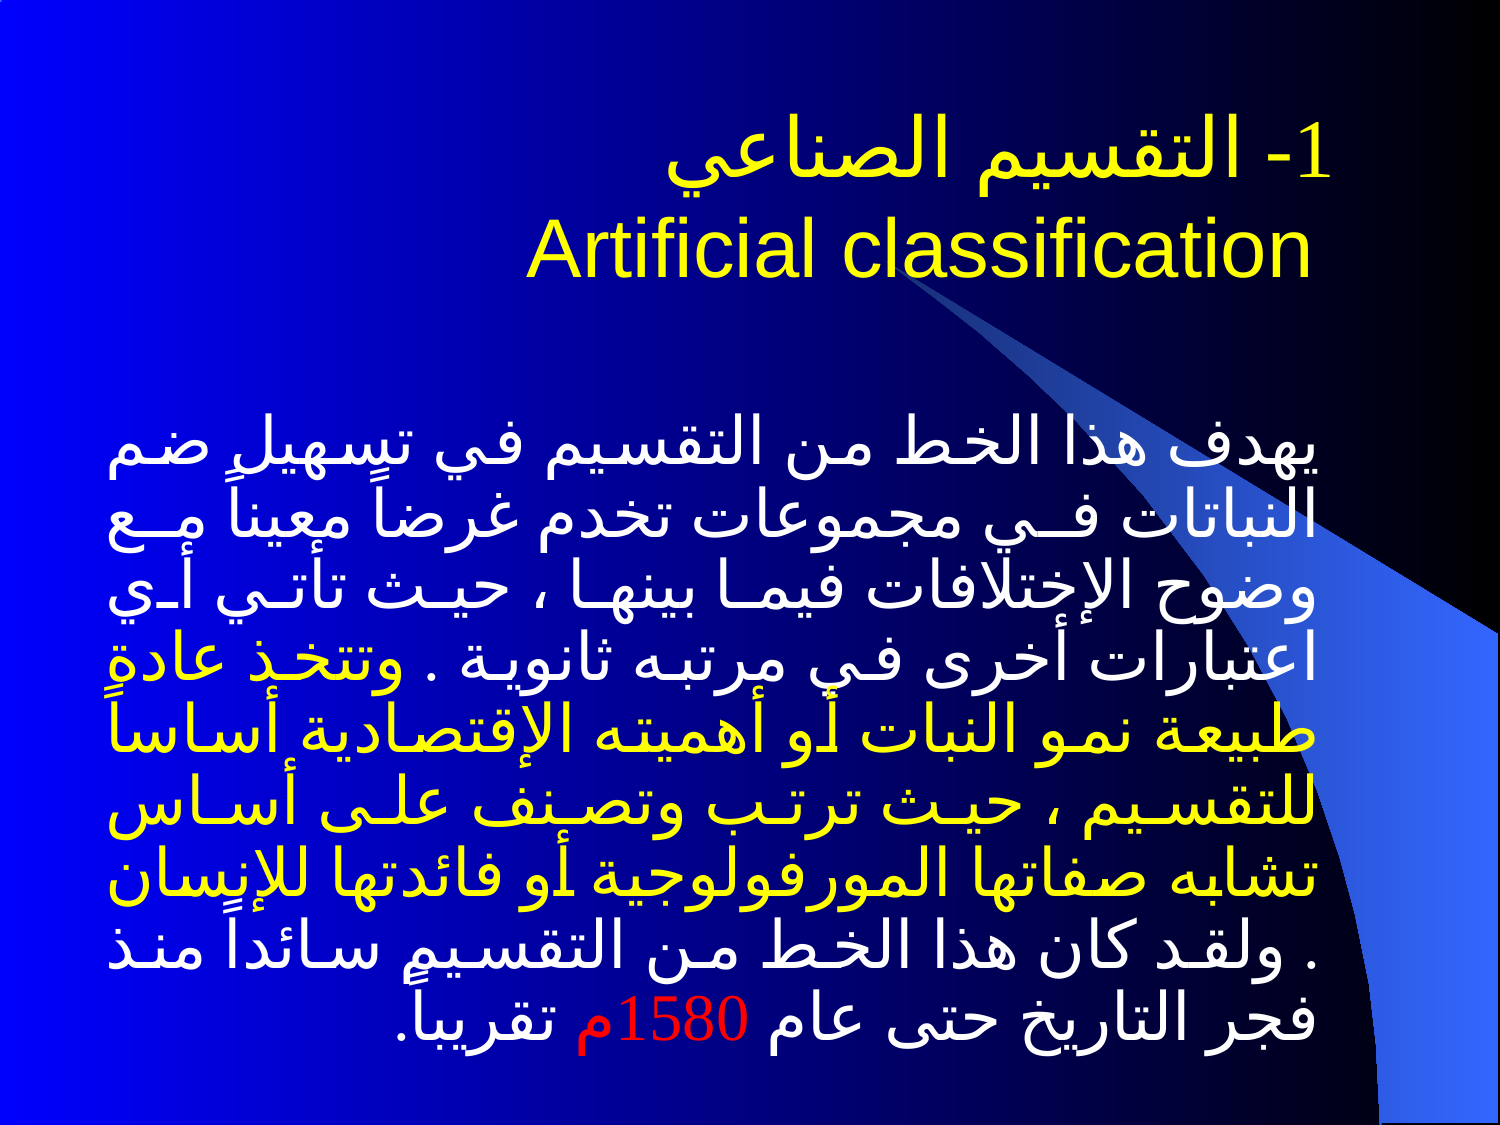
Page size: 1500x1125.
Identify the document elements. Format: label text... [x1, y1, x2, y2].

title 1- التقسيم الصناعي Artificial classification [74, 112, 1351, 276]
list يهدف هذا الخط من التقسيم في تسهيل ضم النباتات في مجموعات تخدم غرضاً معيناً مع وضوح الإختلافات فيما بينها ، حيث تأتي أي اعتبارات أخرى في مرتبه ثانوية . وتتخذ عادة طبيعة نمو النبات أو أهميته الإقتصادية أساساً للتقسيم ، حيث ترتب وتصنف على أساس تشابه صفاتها المورفولوجية أو فائدتها للإنسان . ولقد كان هذا الخط من التقسيم سائداً منذ فجر التاريخ حتى عام 1580م تقريباً. [74, 399, 1351, 988]
